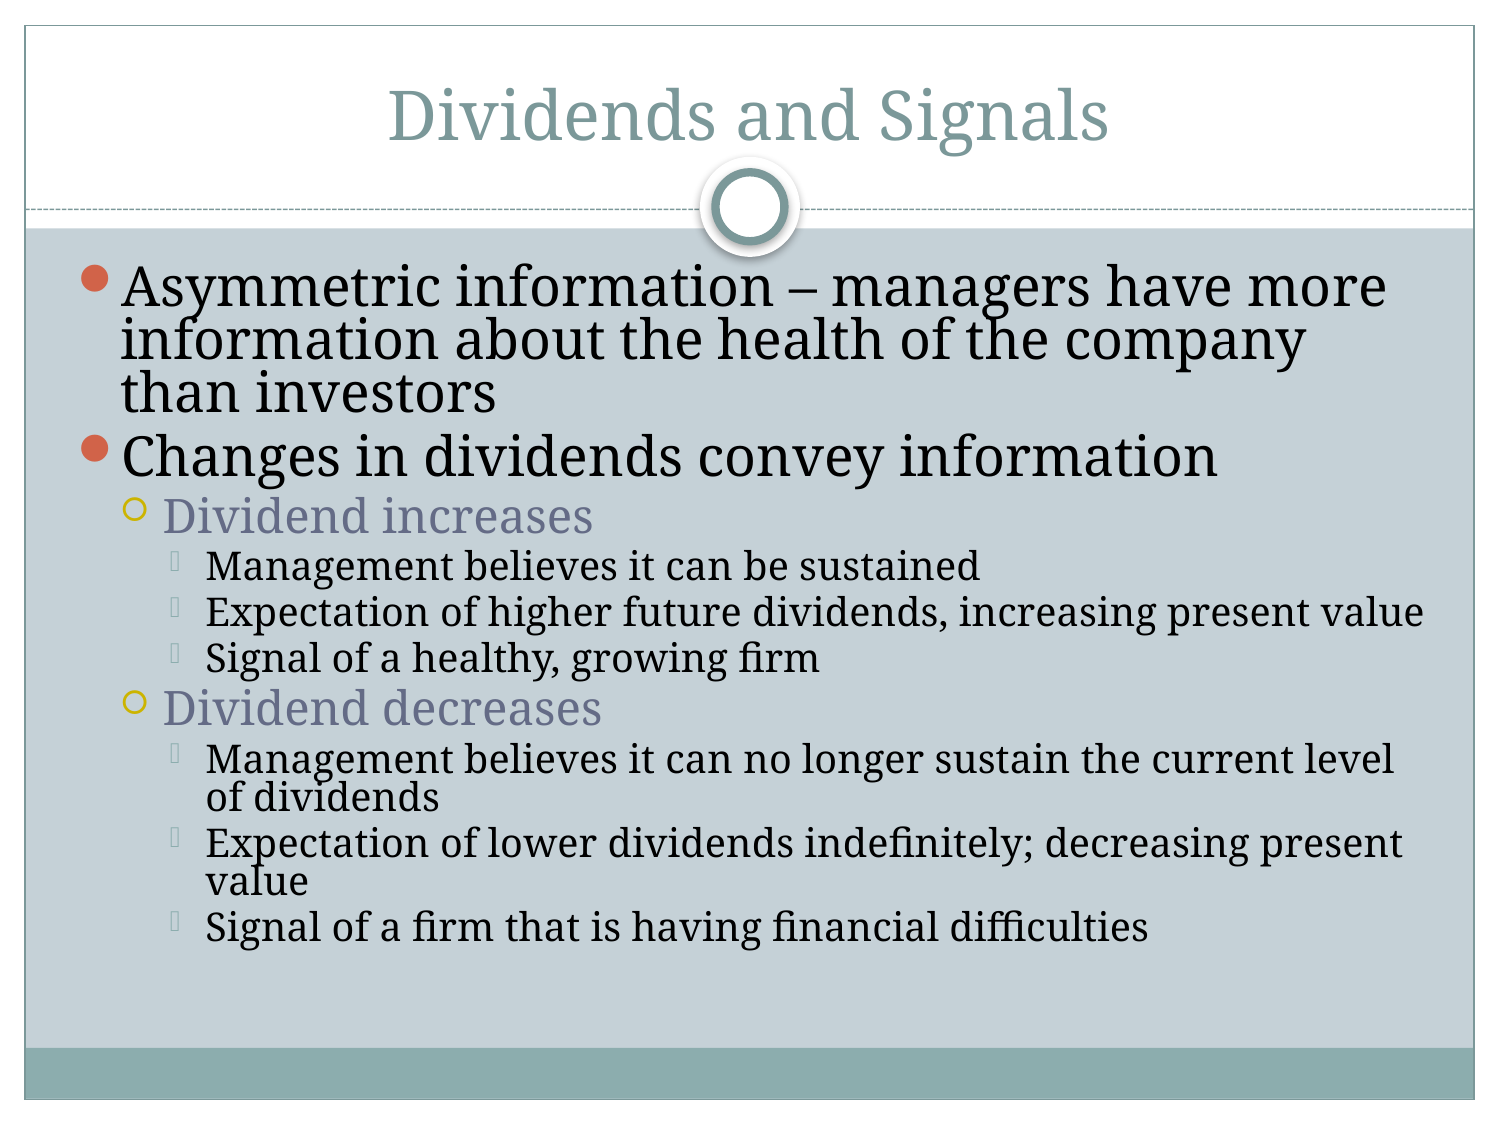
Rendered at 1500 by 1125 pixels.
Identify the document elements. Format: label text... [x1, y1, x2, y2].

title Dividends and Signals [49, 37, 1450, 162]
list Asymmetric information – managers have more information about the health of the company than investors Changes in dividends convey information Dividend increases Management believes it can be sustained Expectation of higher future dividends, increasing present value Signal of a healthy, growing firm Dividend decreases Management believes it can no longer sustain the current level of dividends Expectation of lower dividends indefinitely; decreasing present value Signal of a firm that is having financial difficulties [62, 256, 1450, 1000]
